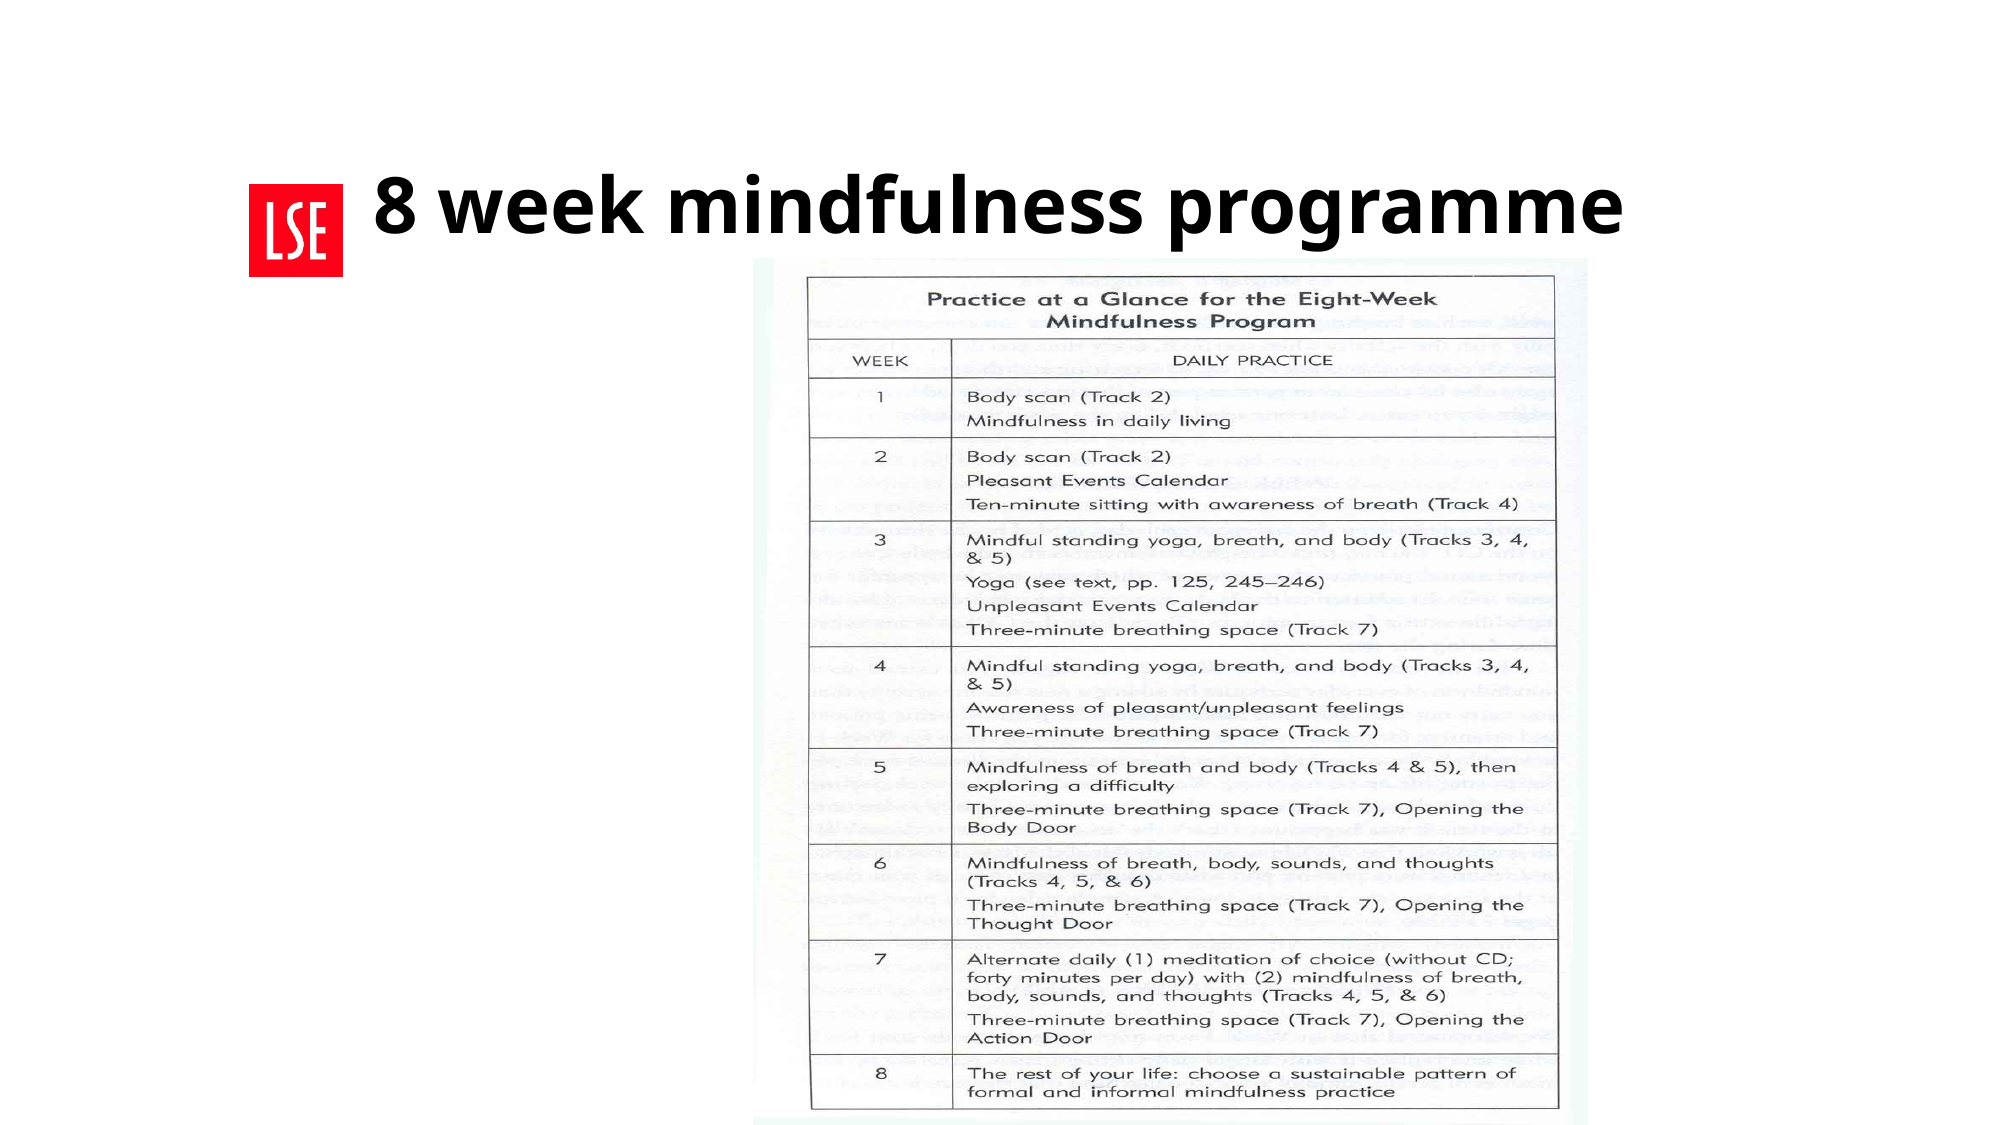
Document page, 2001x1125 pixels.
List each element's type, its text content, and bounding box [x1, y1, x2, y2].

title 8 week mindfulness programme [249, 98, 1750, 259]
picture [249, 184, 343, 277]
picture [753, 257, 1588, 1125]
